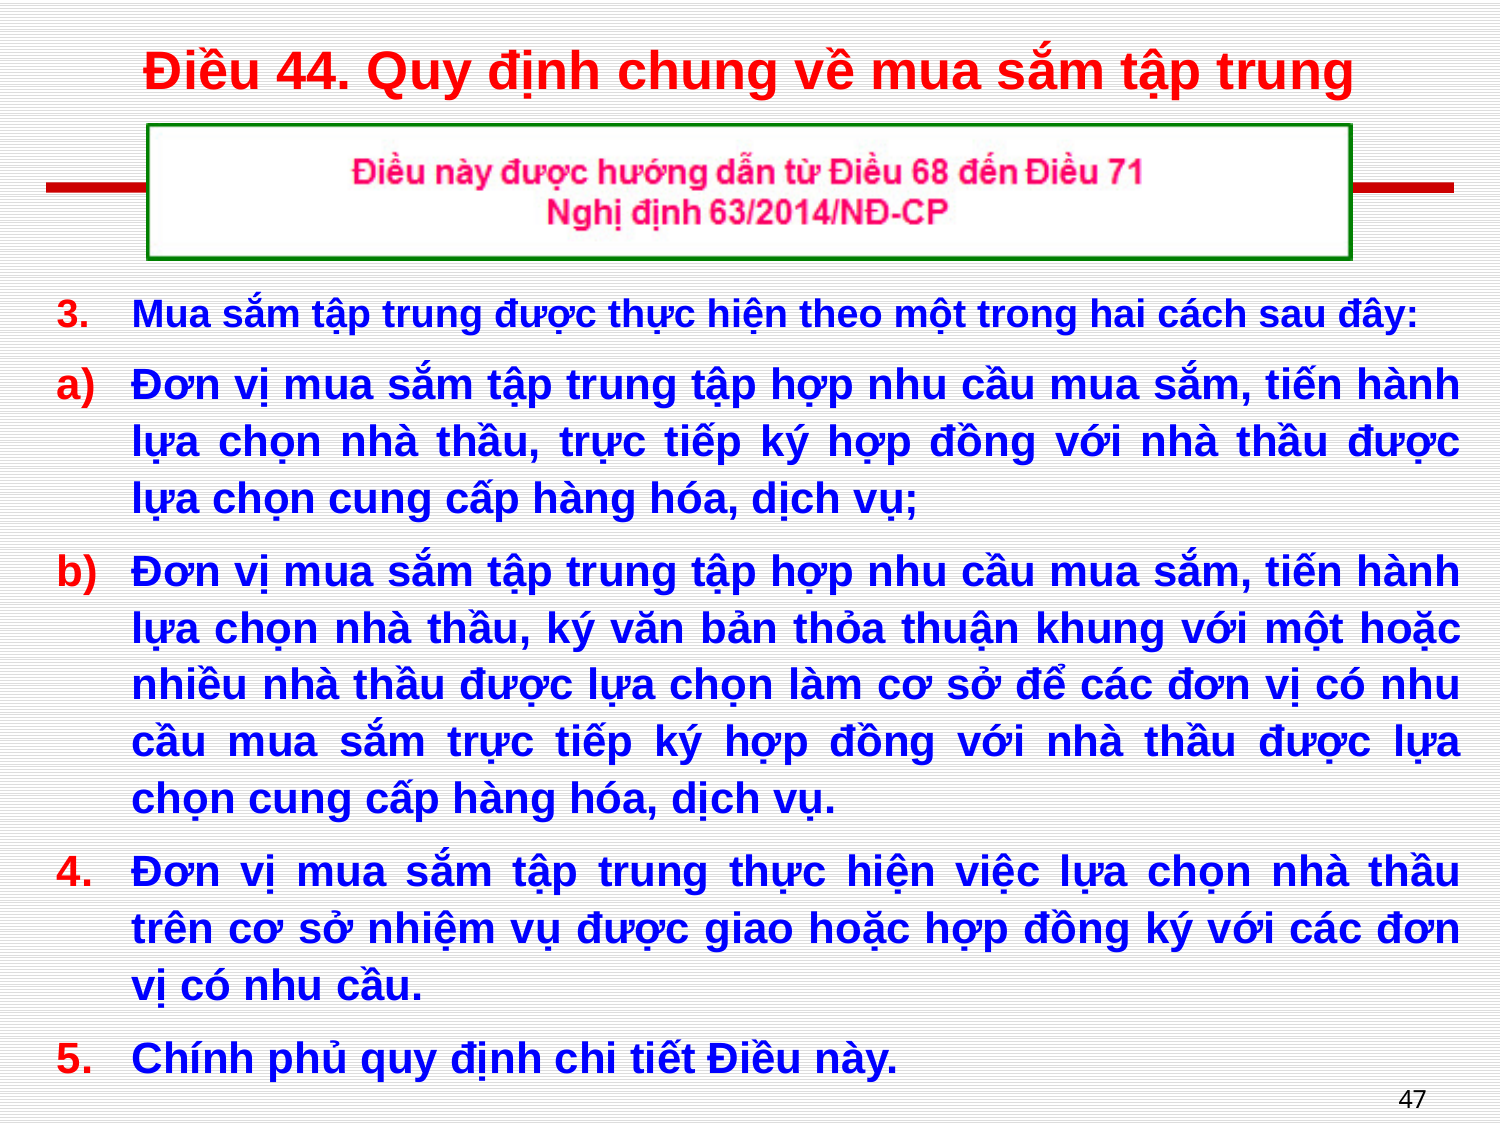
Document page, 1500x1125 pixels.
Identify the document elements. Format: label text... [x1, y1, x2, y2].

title Điều 44. Quy định chung về mua sắm tập trung [38, 24, 1463, 175]
picture [146, 122, 1354, 261]
text_box Mua sắm tập trung được thực hiện theo một trong hai cách sau đây: Đơn vị mua sắm tập trung tập hợp nhu cầu mua sắm, tiến hành lựa chọn nhà thầu, trực tiếp ký hợp đồng với nhà thầu được lựa chọn cung cấp hàng hóa, dịch vụ; Đơn vị mua sắm tập trung tập hợp nhu cầu mua sắm, tiến hành lựa chọn nhà thầu, ký văn bản thỏa thuận khung với một hoặc nhiều nhà thầu được lựa chọn làm cơ sở để các đơn vị có nhu cầu mua sắm trực tiếp ký hợp đồng với nhà thầu được lựa chọn cung cấp hàng hóa, dịch vụ. Đơn vị mua sắm tập trung thực hiện việc lựa chọn nhà thầu trên cơ sở nhiệm vụ được giao hoặc hợp đồng ký với các đơn vị có nhu cầu. Chính phủ quy định chi tiết Điều này. [23, 199, 1477, 1088]
